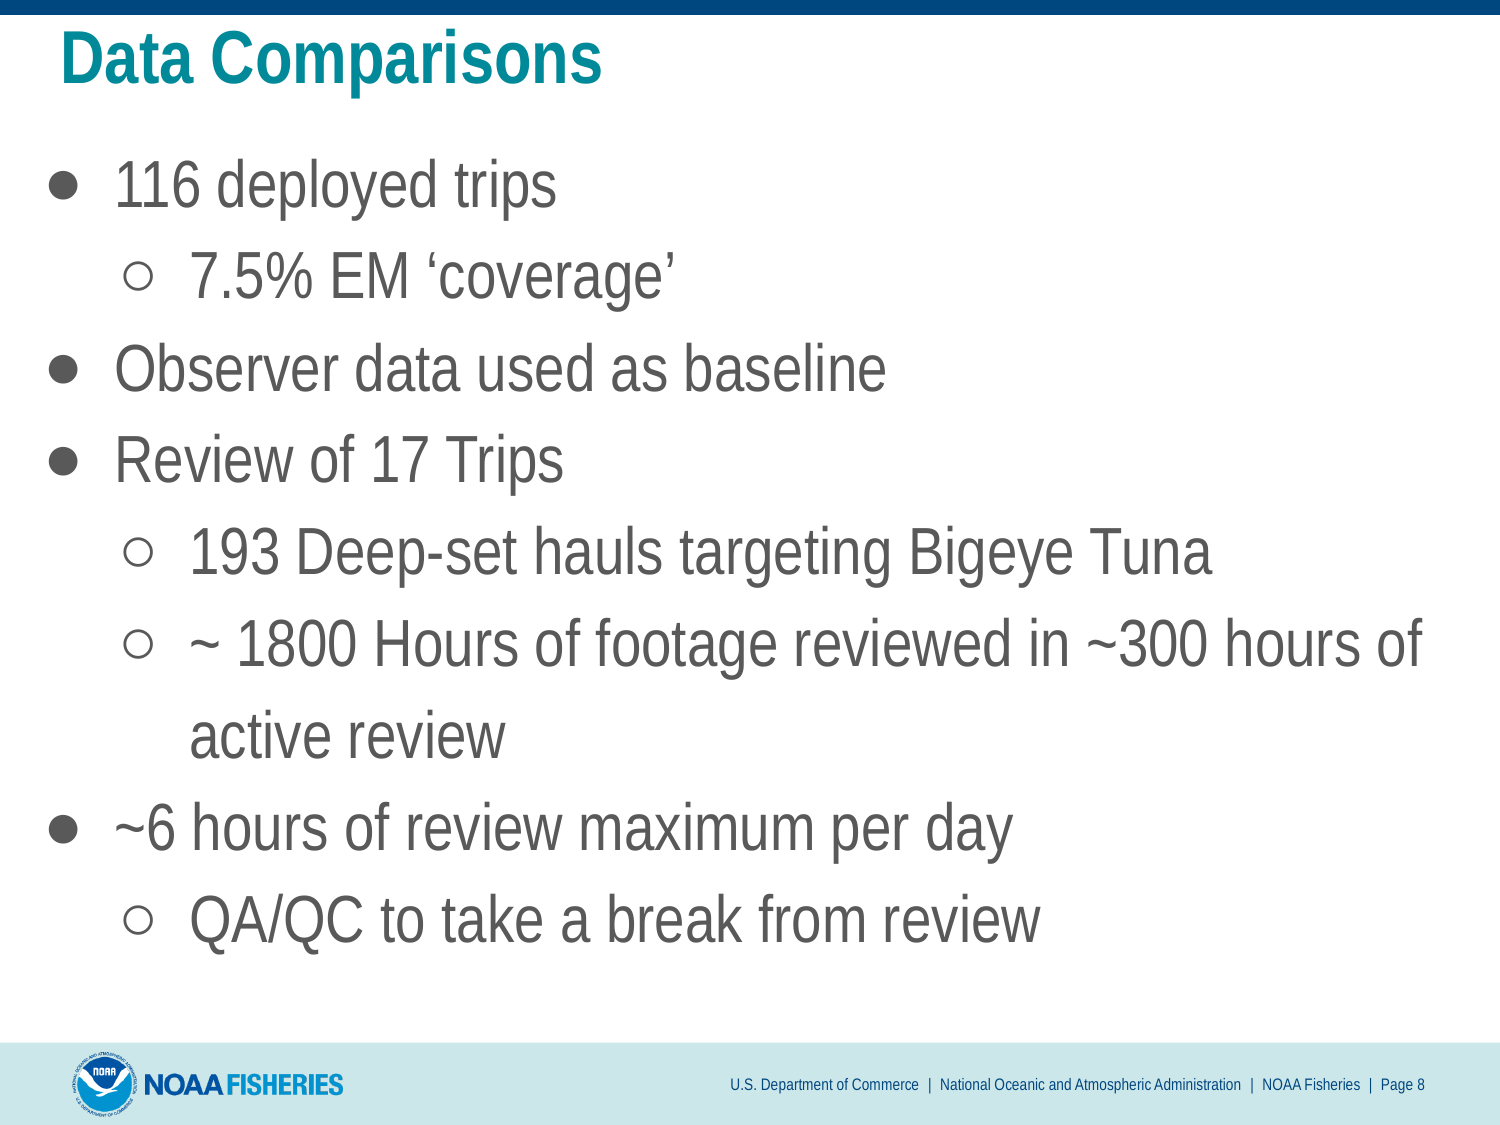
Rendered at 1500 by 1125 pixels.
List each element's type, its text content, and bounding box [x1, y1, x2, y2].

text_box 66 [1005, 872, 1207, 978]
list 116 deployed trips 7.5% EM ‘coverage’ Observer data used as baseline Review of 17 Trips 193 Deep-set hauls targeting Bigeye Tuna ~ 1800 Hours of footage reviewed in ~300 hours of active review ~6 hours of review maximum per day QA/QC to take a break from review [24, 113, 1476, 872]
text_box U.S. Department of Commerce | National Oceanic and Atmospheric Administration | NOAA Fisheries | Page 8 [374, 1042, 1425, 1125]
title Data Comparisons [11, 0, 1464, 119]
picture [72, 1052, 343, 1117]
picture [335, 1078, 343, 1085]
